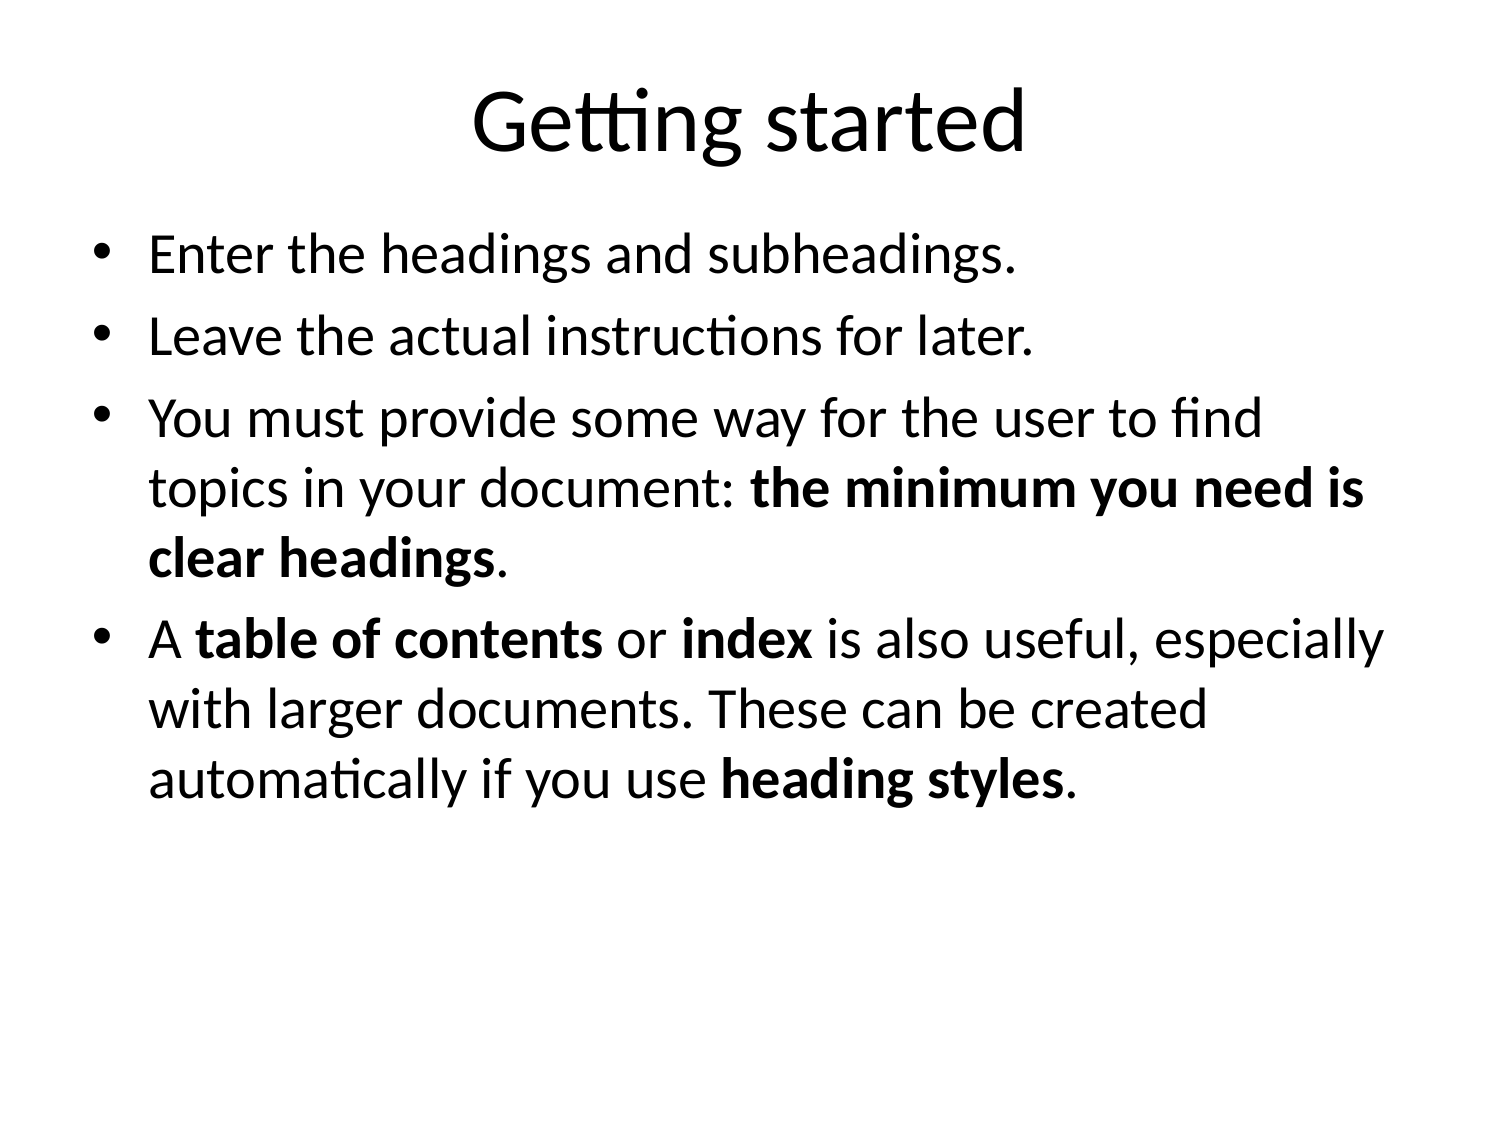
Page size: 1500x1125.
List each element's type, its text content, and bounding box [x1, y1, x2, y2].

list Enter the headings and subheadings. Leave the actual instructions for later. You must provide some way for the user to find topics in your document: the minimum you need is clear headings. A table of contents or index is also useful, especially with larger documents. These can be created automatically if you use heading styles. [76, 207, 1428, 965]
title Getting started [74, 44, 1426, 185]
